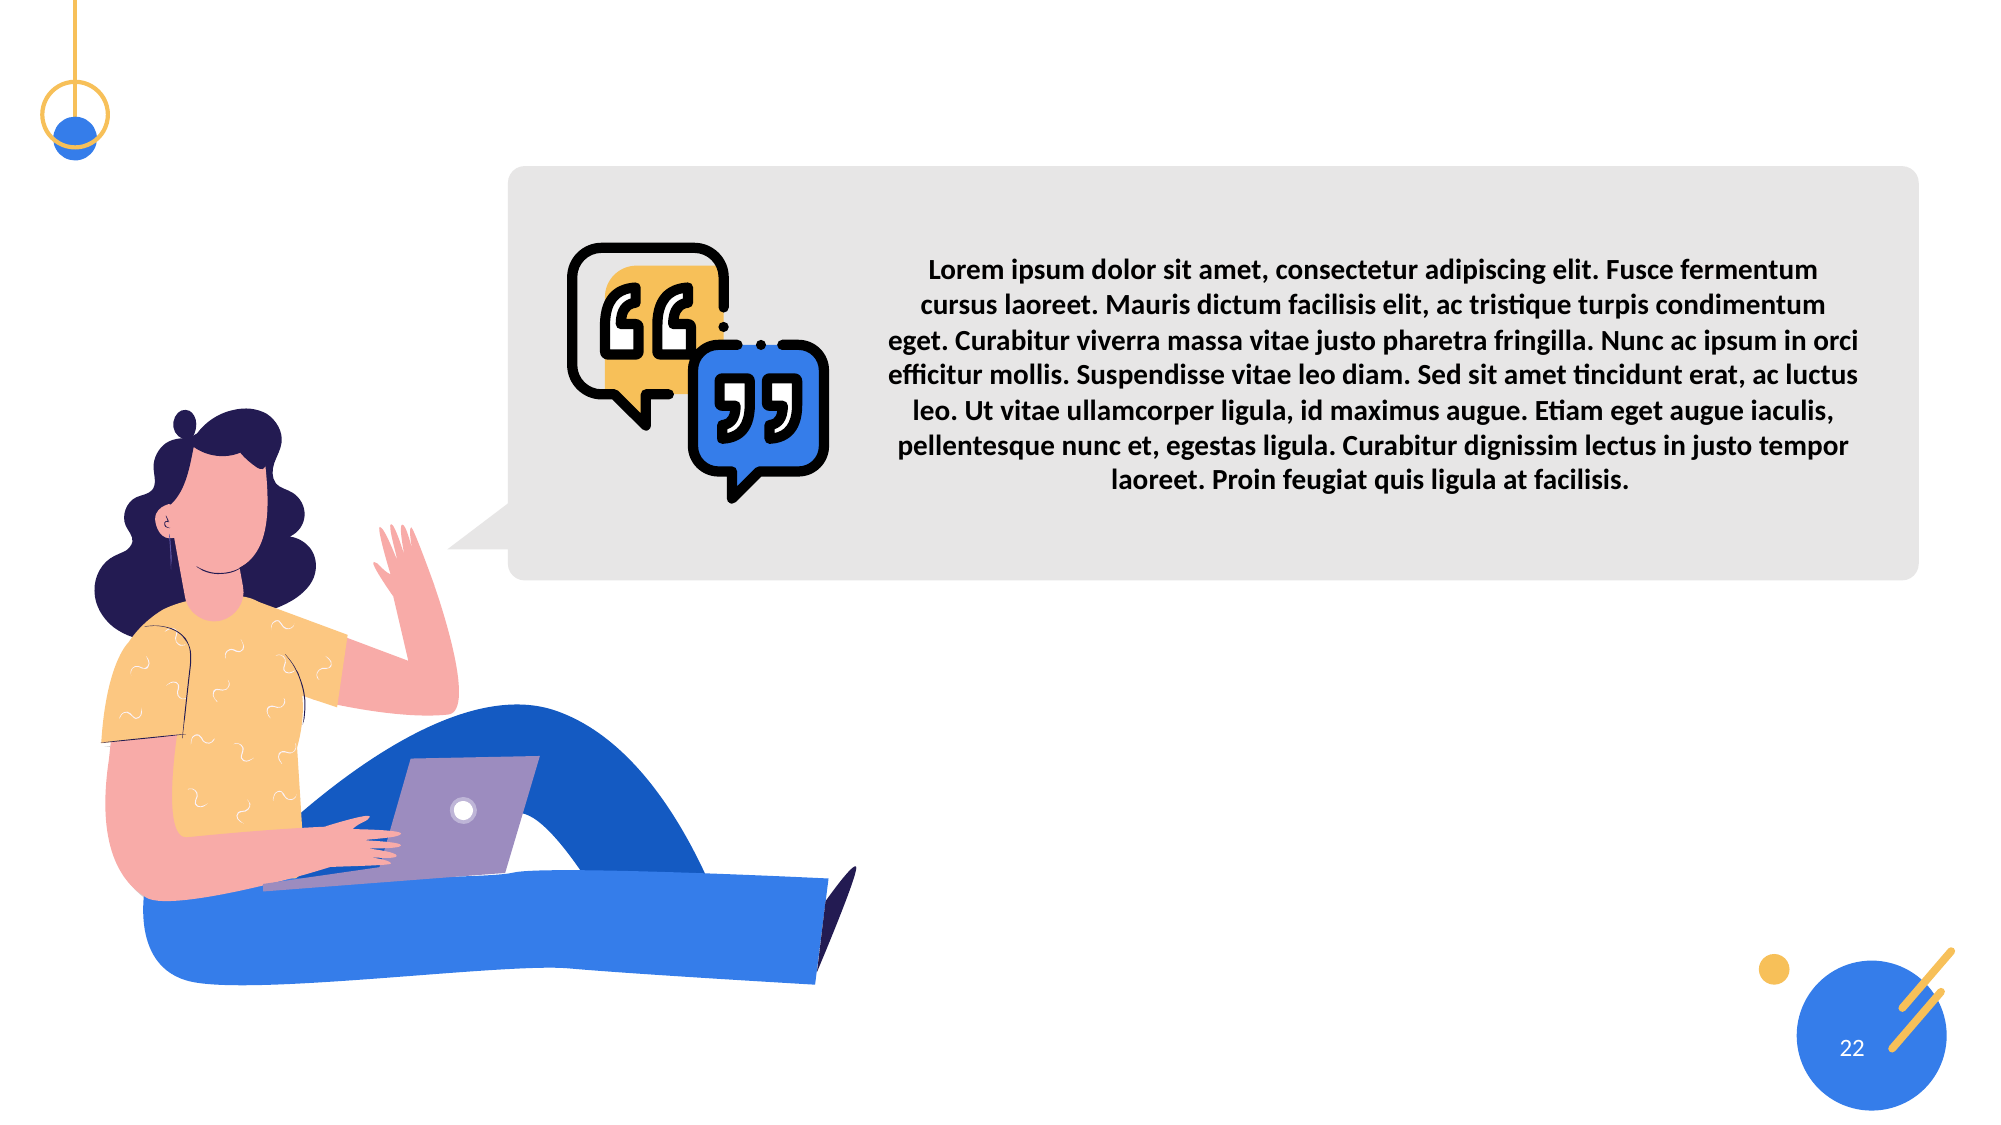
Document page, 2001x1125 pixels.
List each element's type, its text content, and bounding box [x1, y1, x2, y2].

slide_number 22 [1430, 1016, 1881, 1077]
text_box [447, 166, 1919, 581]
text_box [567, 242, 1860, 504]
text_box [93, 407, 861, 996]
